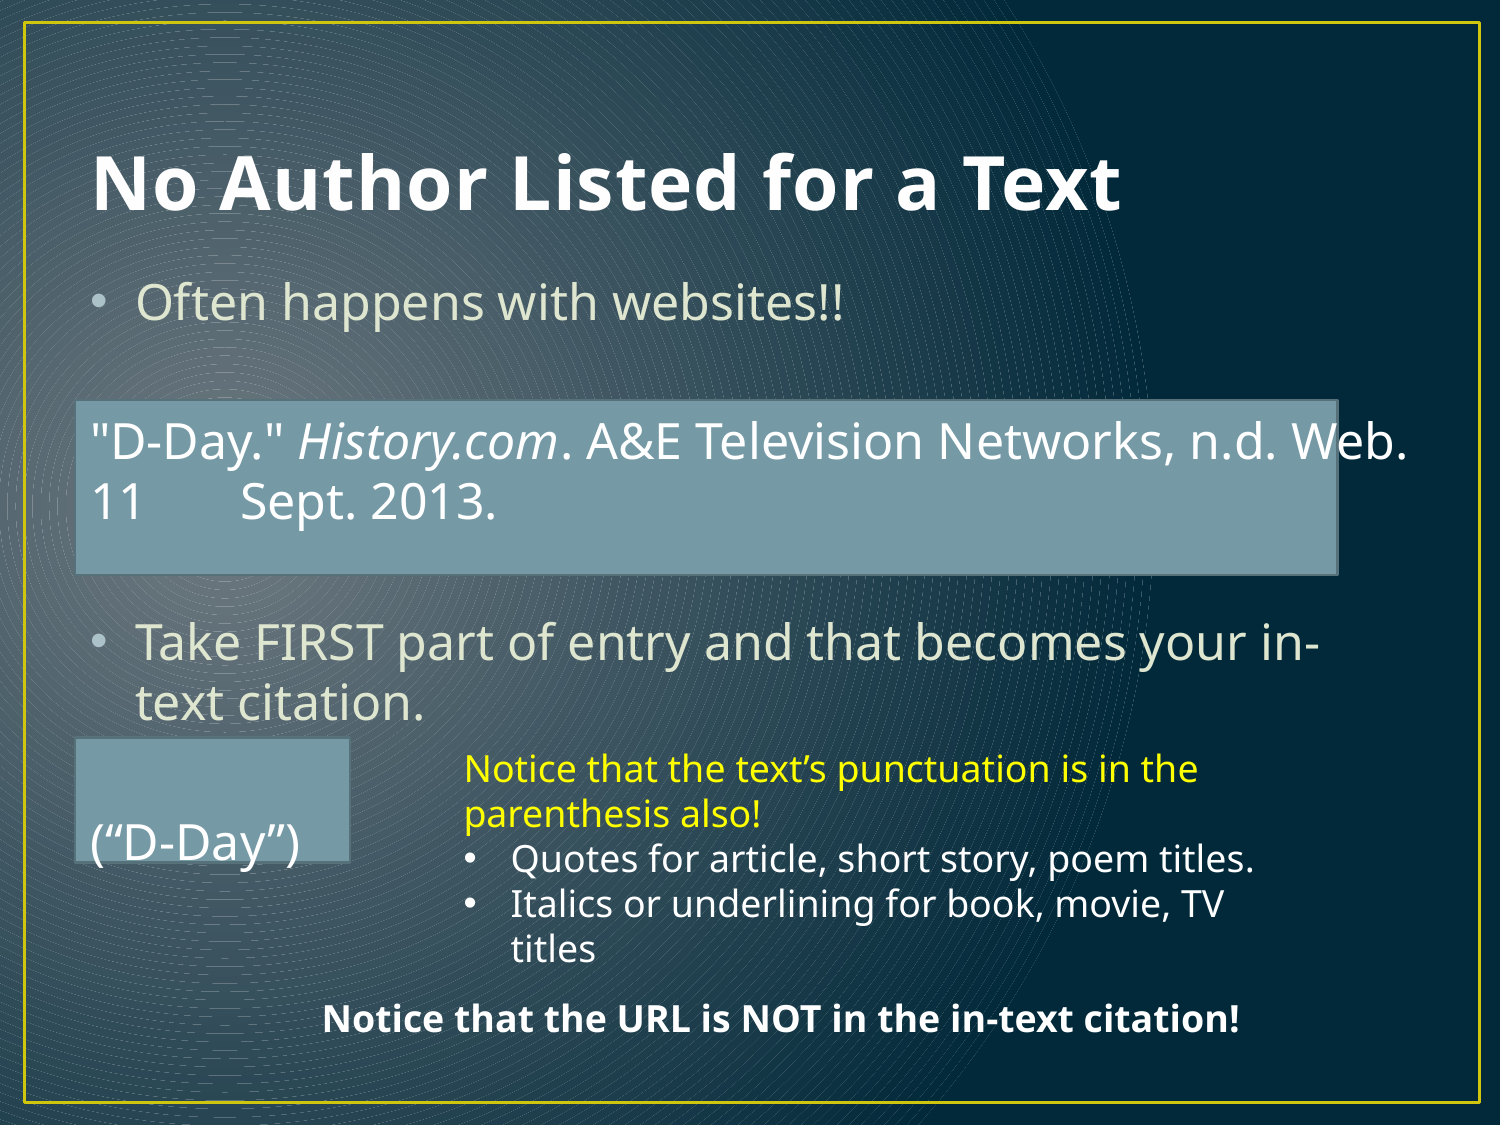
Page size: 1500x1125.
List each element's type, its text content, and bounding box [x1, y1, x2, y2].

title No Author Listed for a Text [75, 45, 1425, 233]
text_box Notice that the URL is NOT in the in-text citation! [237, 987, 1325, 1048]
list Often happens with websites!! "D-Day." History.com. A&E Television Networks, n.d. Web. 11 Sept. 2013. Take FIRST part of entry and that becomes your in-text citation. (“D-Day”) [75, 262, 1425, 1005]
text_box Notice that the text’s punctuation is in the parenthesis also! Quotes for article, short story, poem titles. Italics or underlining for book, movie, TV titles [448, 737, 1299, 978]
